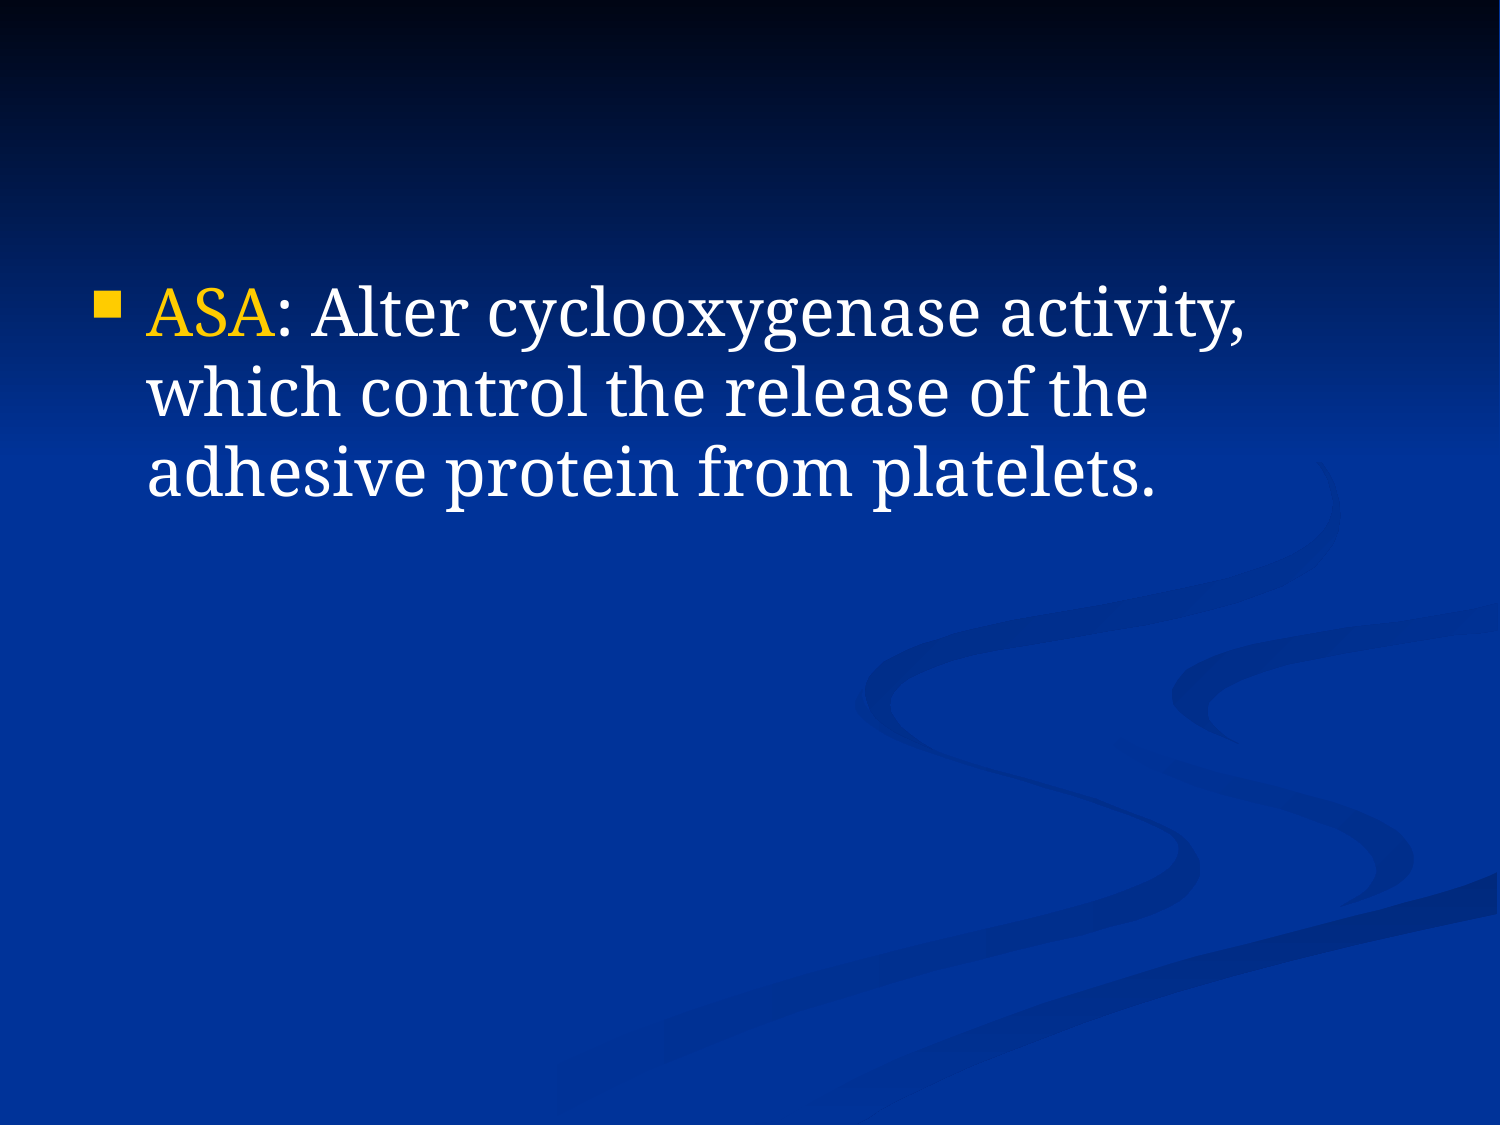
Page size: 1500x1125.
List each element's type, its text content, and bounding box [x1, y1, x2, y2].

list ASA: Alter cyclooxygenase activity, which control the release of the adhesive protein from platelets. [74, 262, 1426, 1006]
